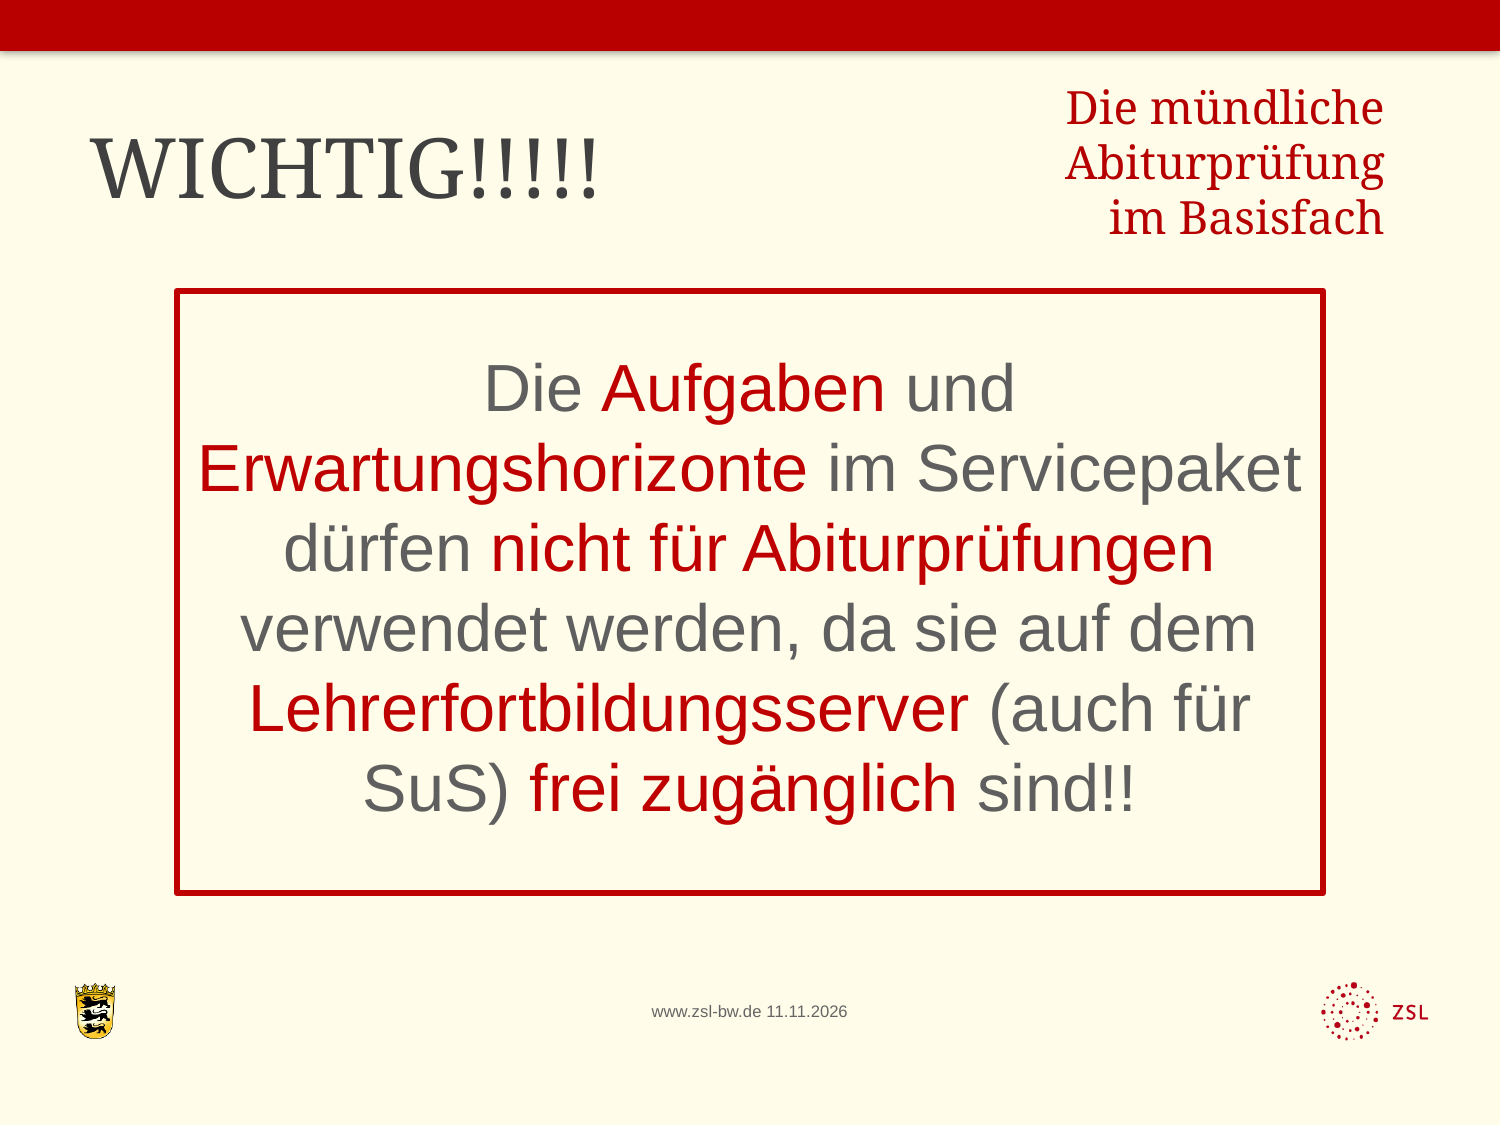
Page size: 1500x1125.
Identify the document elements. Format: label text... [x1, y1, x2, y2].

picture [73, 981, 117, 1041]
title WICHTIG!!!!! [75, 78, 963, 254]
text_box Die mündliche Abiturprüfung im Basisfach [995, 71, 1400, 252]
picture [1320, 981, 1429, 1041]
text_box Die Aufgaben und Erwartungshorizonte im Servicepaket dürfen nicht für Abiturprüfungen verwendet werden, da sie auf dem Lehrerfortbildungsserver (auch für SuS) frei zugänglich sind!! [177, 290, 1323, 894]
